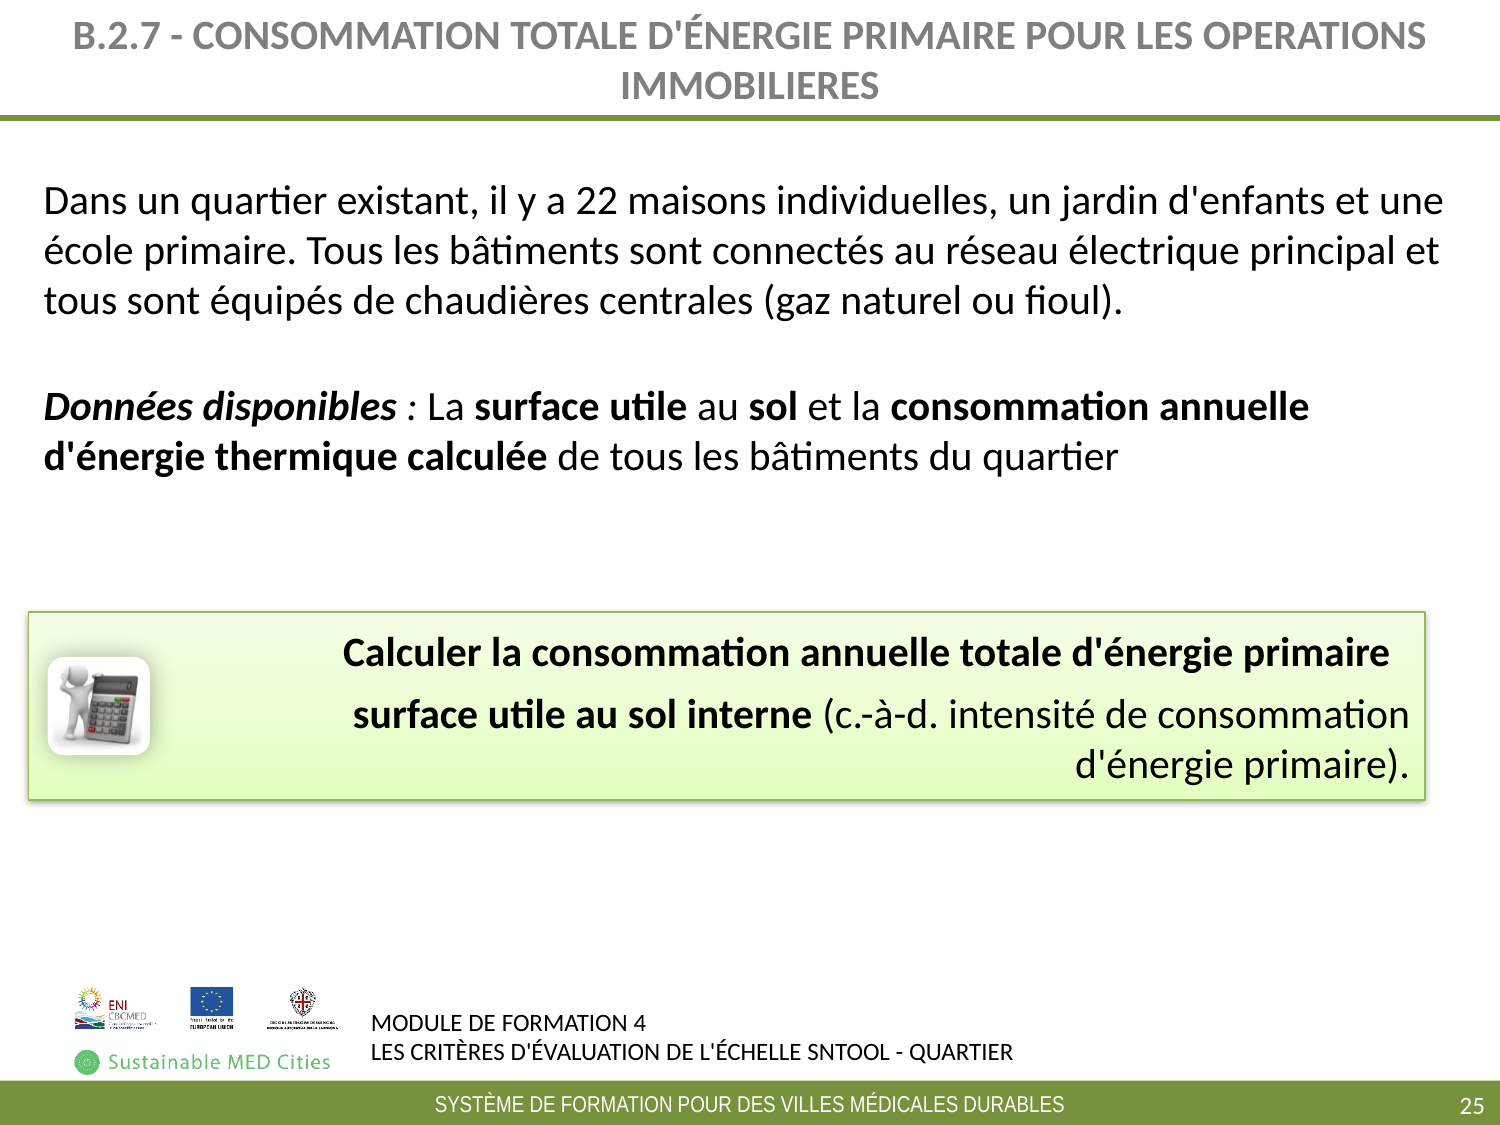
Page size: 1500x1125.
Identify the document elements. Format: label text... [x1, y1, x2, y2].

picture [62, 978, 356, 1080]
list Dans un quartier existant, il y a 22 maisons individuelles, un jardin d'enfants et une école primaire. Tous les bâtiments sont connectés au réseau électrique principal et tous sont équipés de chaudières centrales (gaz naturel ou fioul). [28, 165, 1488, 338]
text_box Données disponibles : La surface utile au sol et la consommation annuelle d'énergie thermique calculée de tous les bâtiments du quartier [28, 371, 1380, 499]
slide_number ‹#› [1399, 1074, 1500, 1125]
title B.2.7 - CONSOMMATION TOTALE D'ÉNERGIE PRIMAIRE POUR LES OPERATIONS IMMOBILIERES [0, 0, 1500, 117]
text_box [28, 611, 1426, 801]
